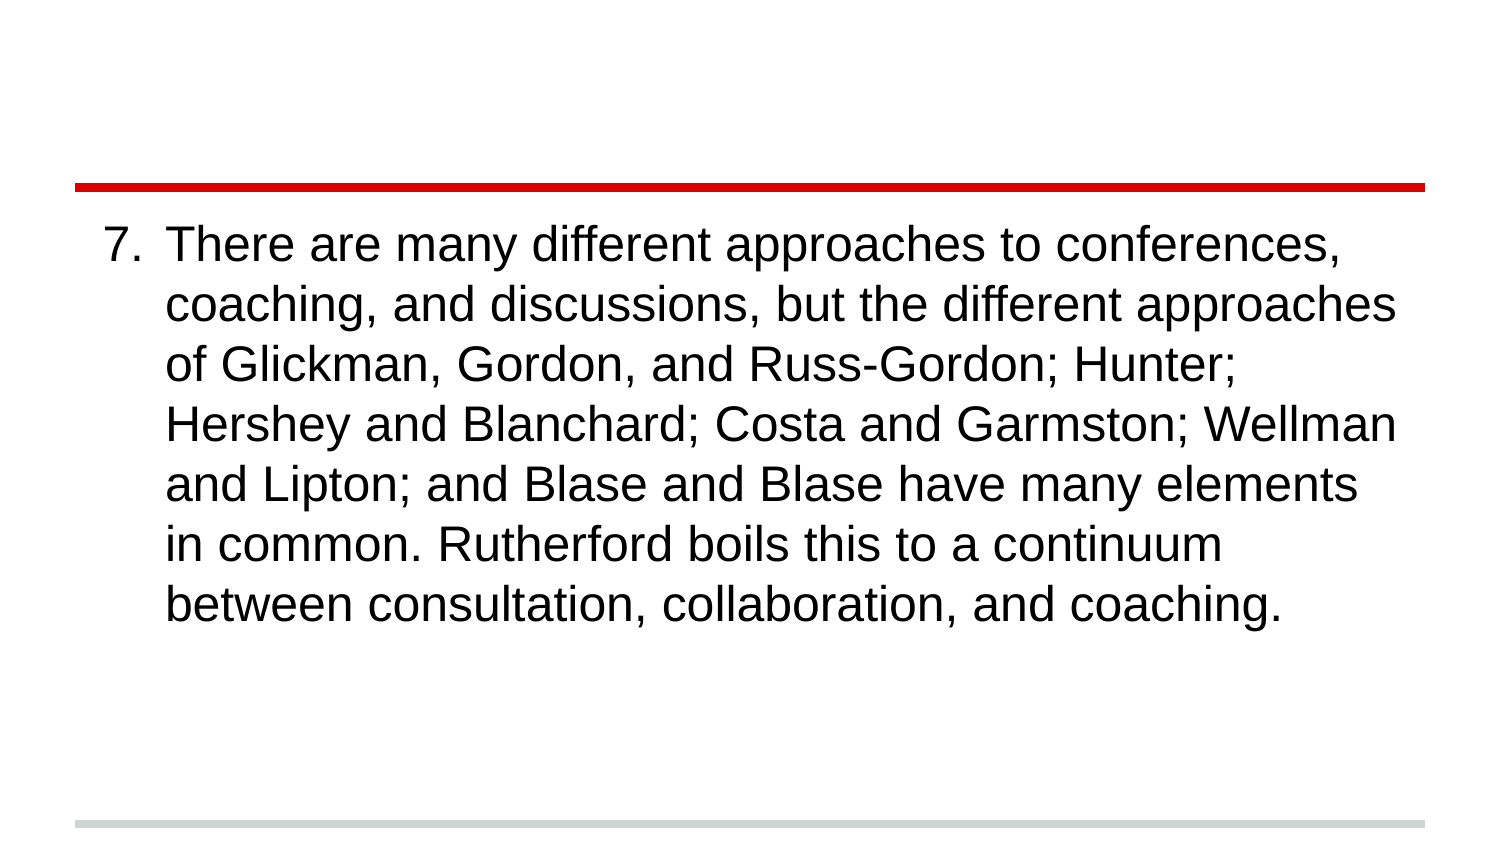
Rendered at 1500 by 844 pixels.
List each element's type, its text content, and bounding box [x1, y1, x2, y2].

list There are many different approaches to conferences, coaching, and discussions, but the different approaches of Glickman, Gordon, and Russ-Gordon; Hunter; Hershey and Blanchard; Costa and Garmston; Wellman and Lipton; and Blase and Blase have many elements in common. Rutherford boils this to a continuum between consultation, collaboration, and coaching. [75, 196, 1425, 808]
